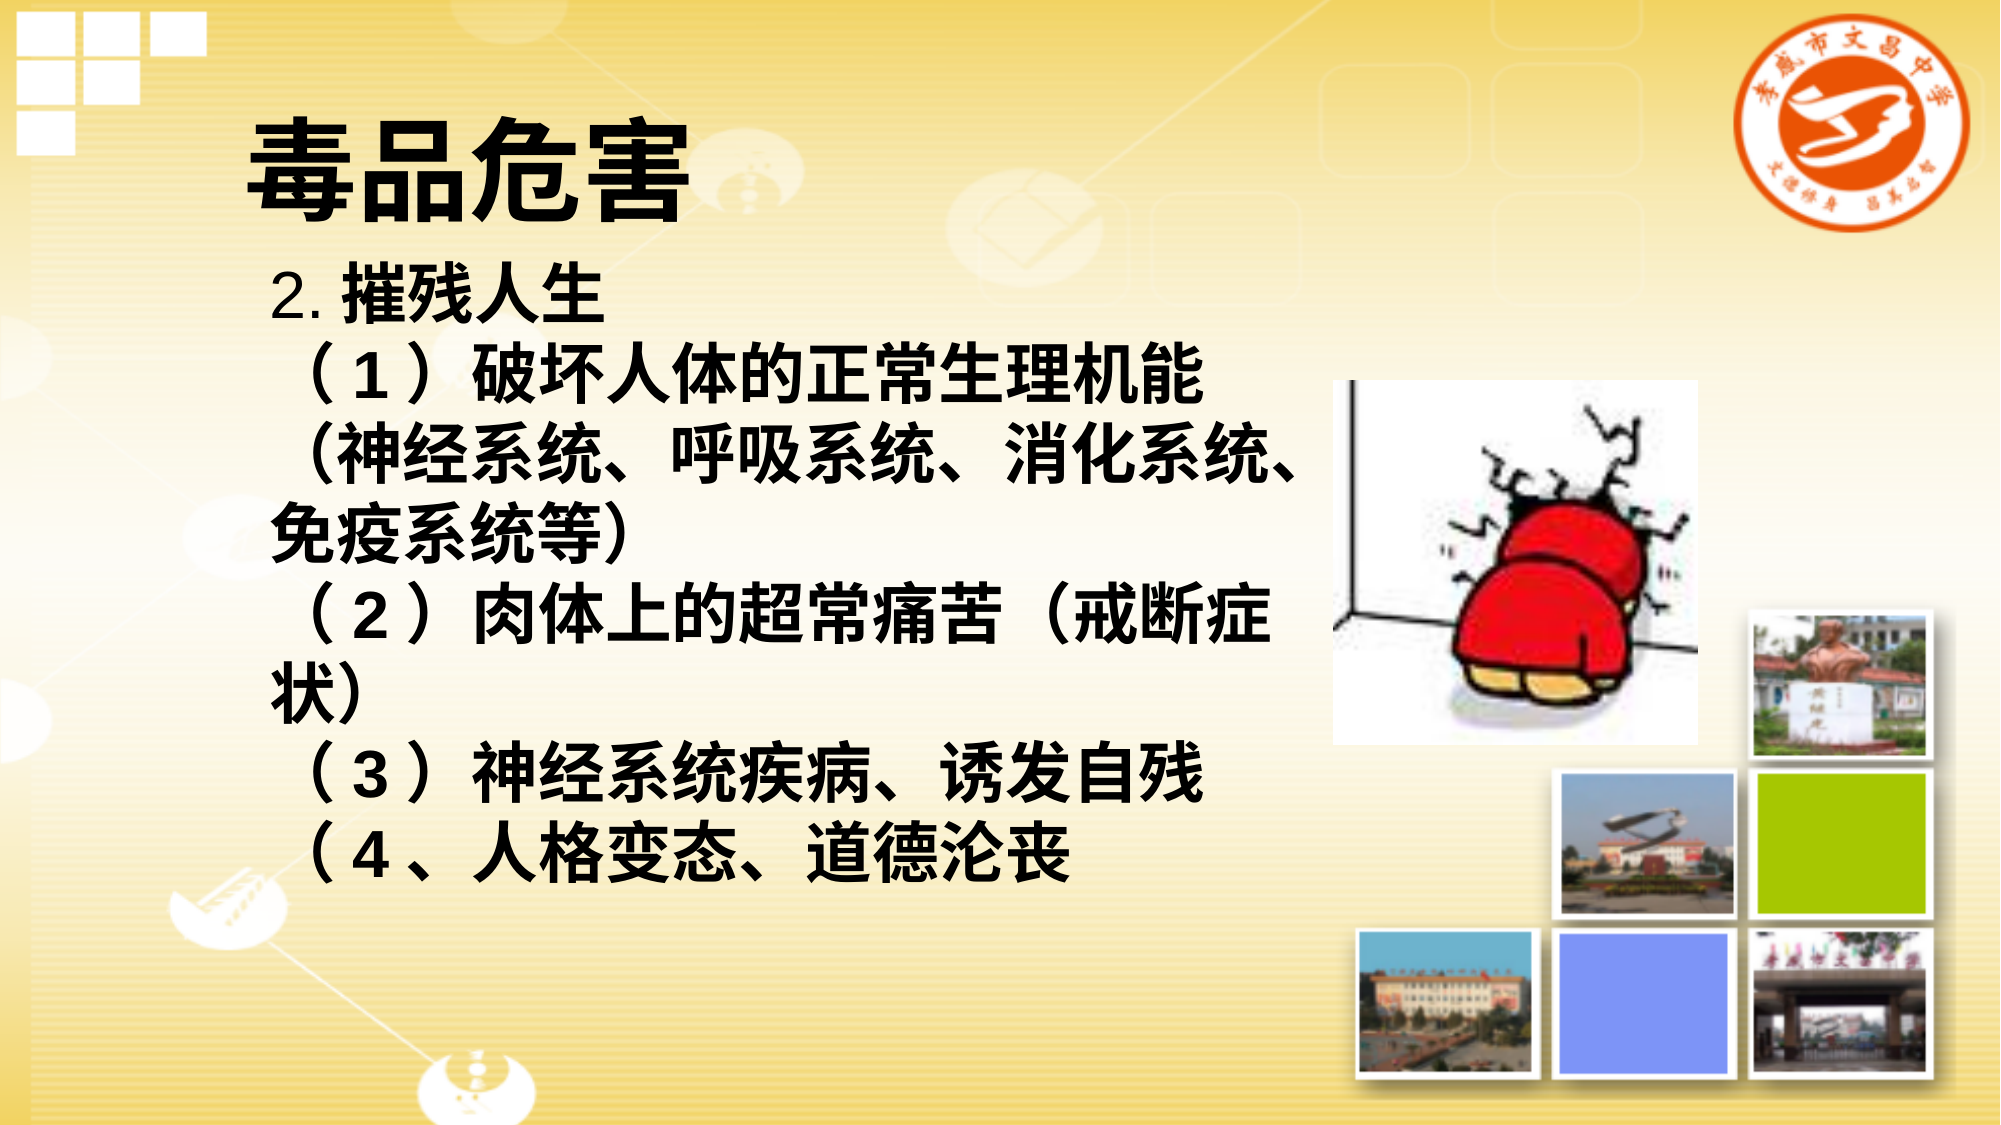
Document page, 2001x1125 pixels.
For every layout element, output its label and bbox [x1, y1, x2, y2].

picture [0, 0, 2000, 1125]
list [1333, 380, 1698, 745]
